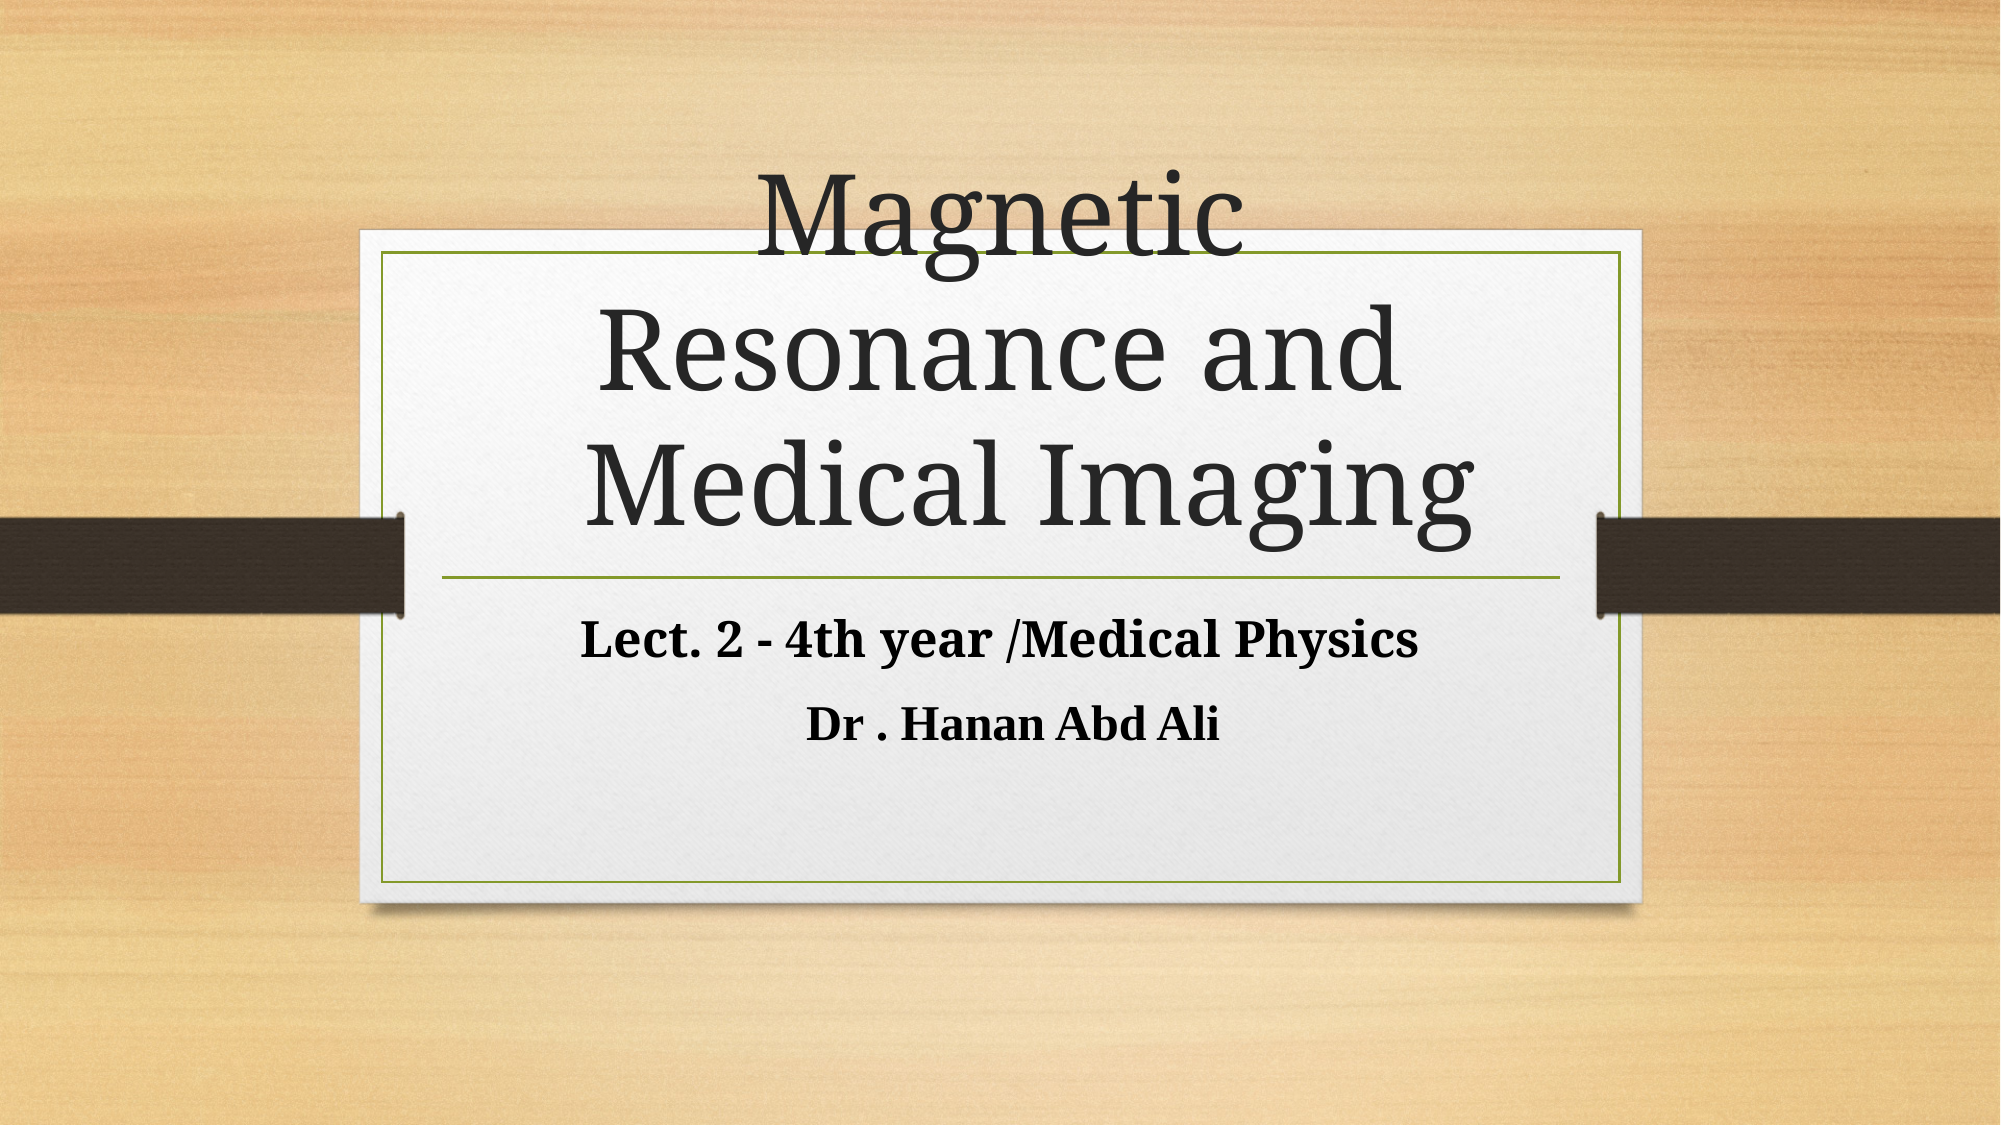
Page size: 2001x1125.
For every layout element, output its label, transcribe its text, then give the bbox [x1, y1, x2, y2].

picture [0, 0, 2001, 1125]
title Magnetic Resonance and Medical Imaging [441, 306, 1560, 556]
subtitle Lect. 2 - 4th year /Medical Physics Dr . Hanan Abd Ali [441, 600, 1560, 817]
